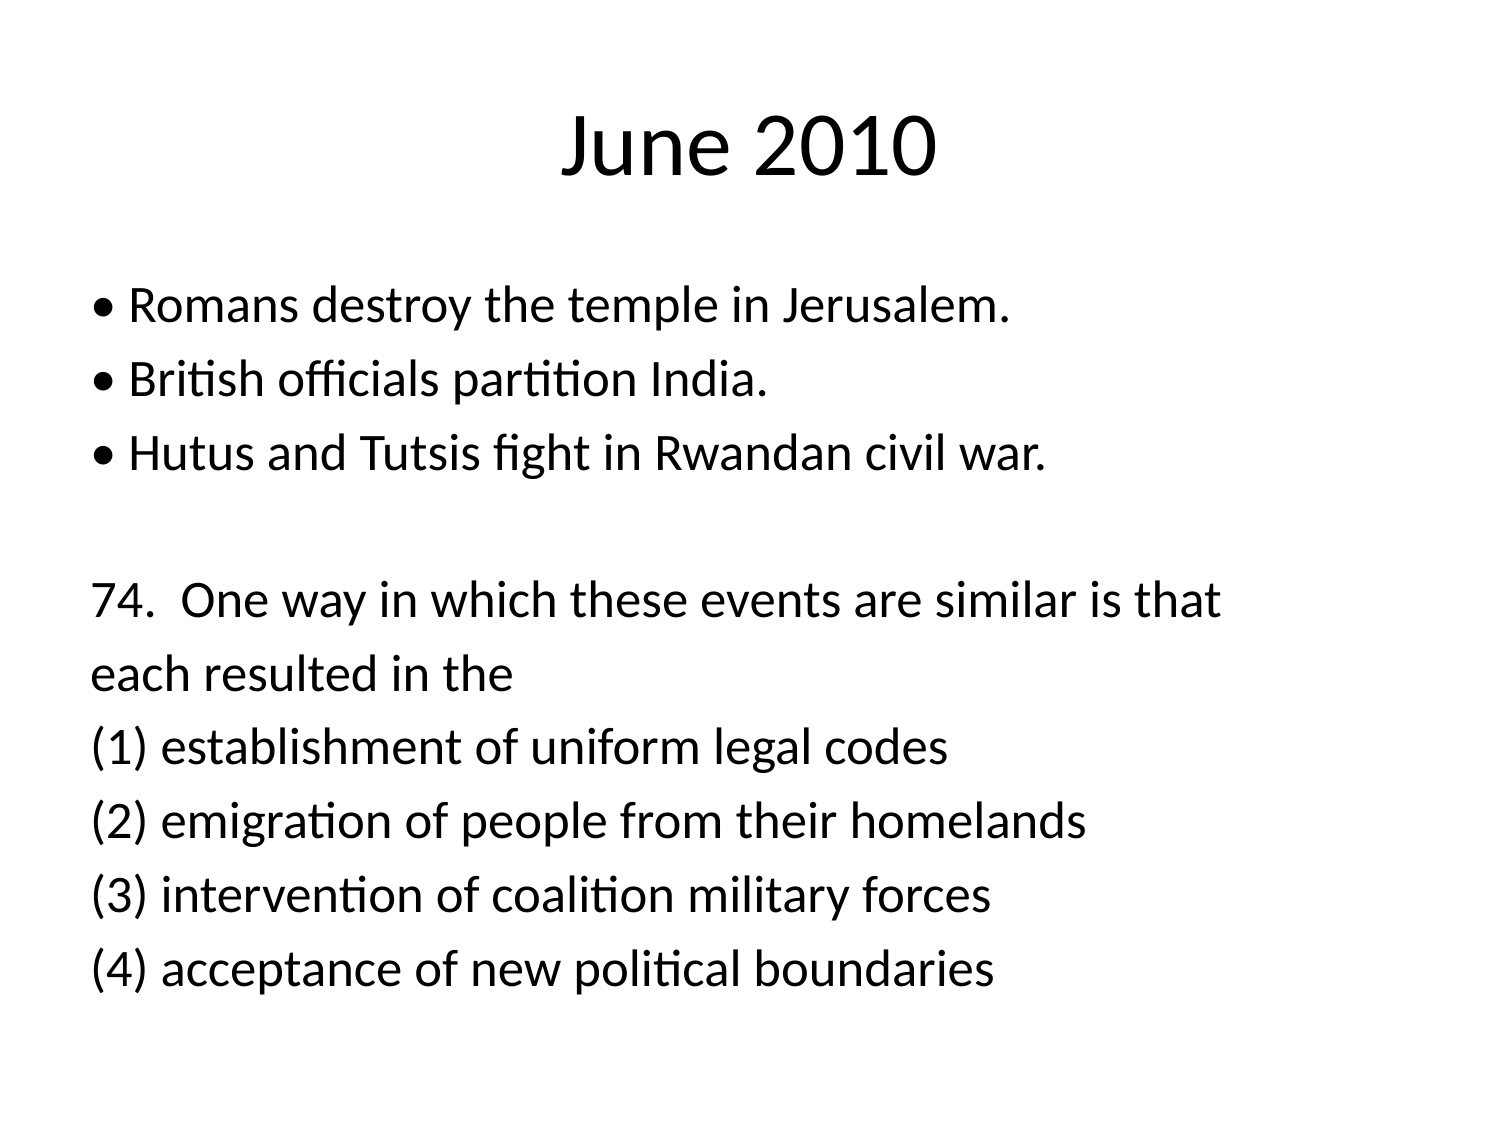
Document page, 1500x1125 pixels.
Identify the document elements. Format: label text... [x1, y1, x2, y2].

list • Romans destroy the temple in Jerusalem. • British officials partition India. • Hutus and Tutsis fight in Rwandan civil war. 74. One way in which these events are similar is that each resulted in the (1) establishment of uniform legal codes (2) emigration of people from their homelands (3) intervention of coalition military forces (4) acceptance of new political boundaries [75, 262, 1425, 1005]
title June 2010 [75, 45, 1425, 233]
